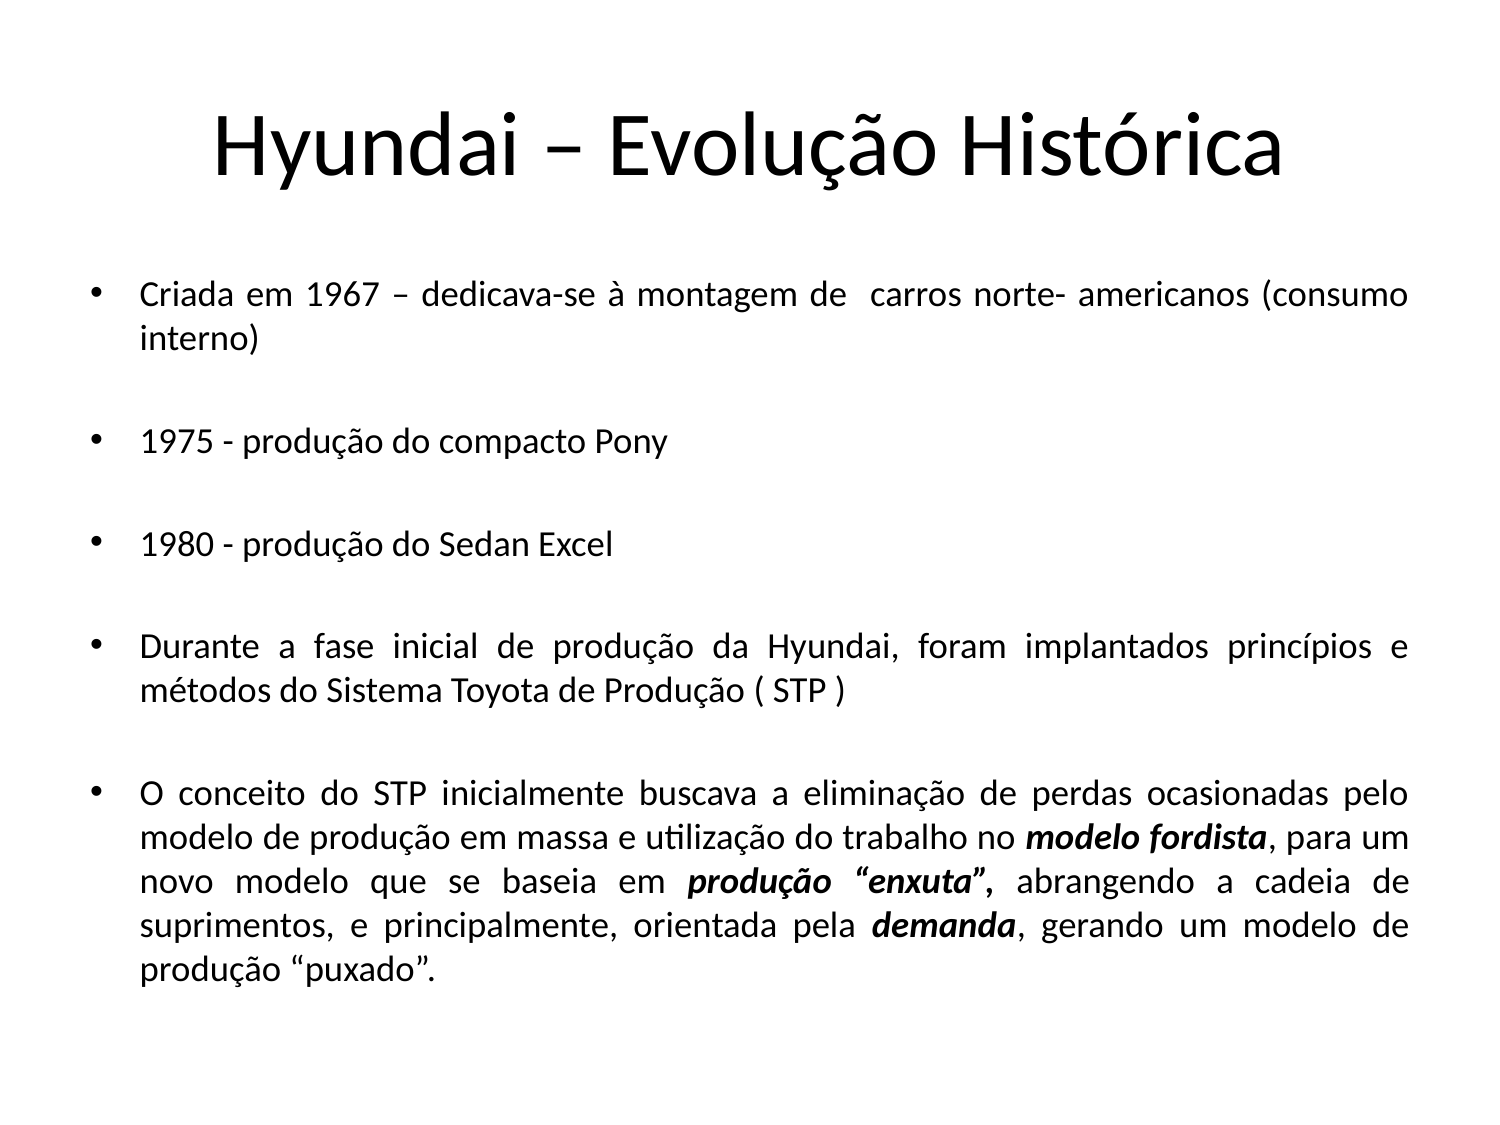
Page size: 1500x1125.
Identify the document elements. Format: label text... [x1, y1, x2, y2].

list Criada em 1967 – dedicava-se à montagem de carros norte- americanos (consumo interno) 1975 - produção do compacto Pony 1980 - produção do Sedan Excel Durante a fase inicial de produção da Hyundai, foram implantados princípios e métodos do Sistema Toyota de Produção ( STP ) O conceito do STP inicialmente buscava a eliminação de perdas ocasionadas pelo modelo de produção em massa e utilização do trabalho no modelo fordista, para um novo modelo que se baseia em produção “enxuta”, abrangendo a cadeia de suprimentos, e principalmente, orientada pela demanda, gerando um modelo de produção “puxado”. [75, 262, 1425, 1005]
title Hyundai – Evolução Histórica [75, 45, 1425, 233]
